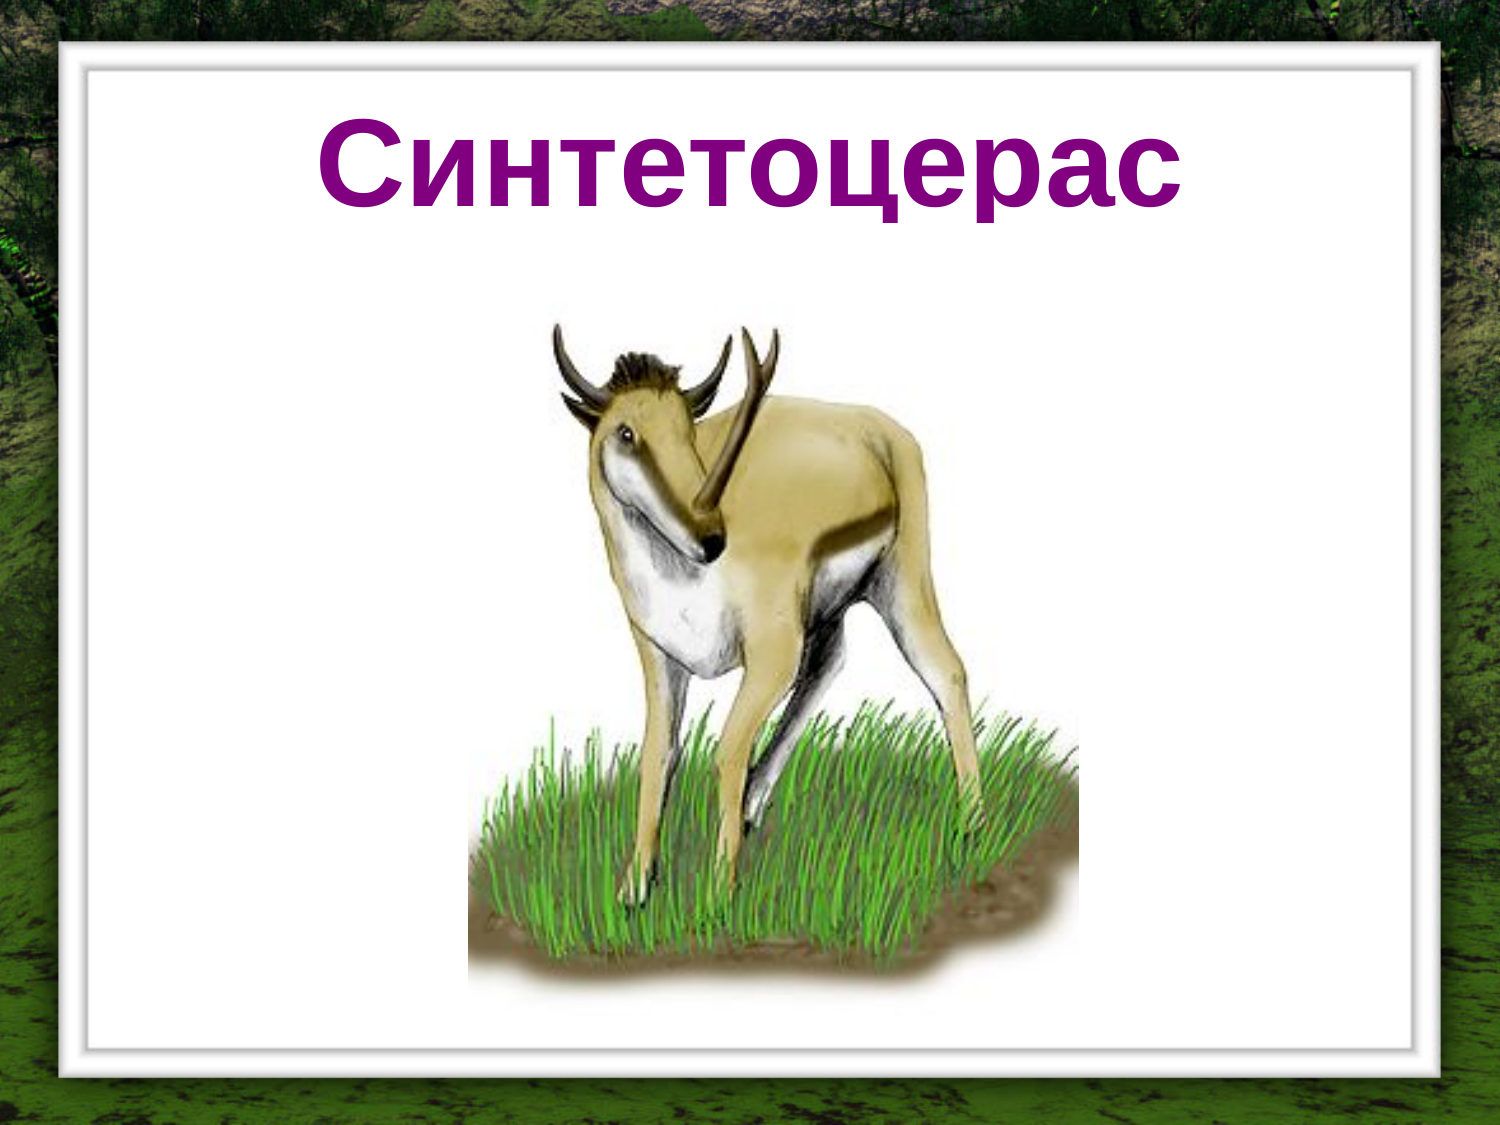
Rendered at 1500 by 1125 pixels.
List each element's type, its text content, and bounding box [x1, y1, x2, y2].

title Синтетоцерас [74, 62, 1426, 251]
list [468, 223, 1079, 1016]
picture [0, 0, 1500, 1125]
